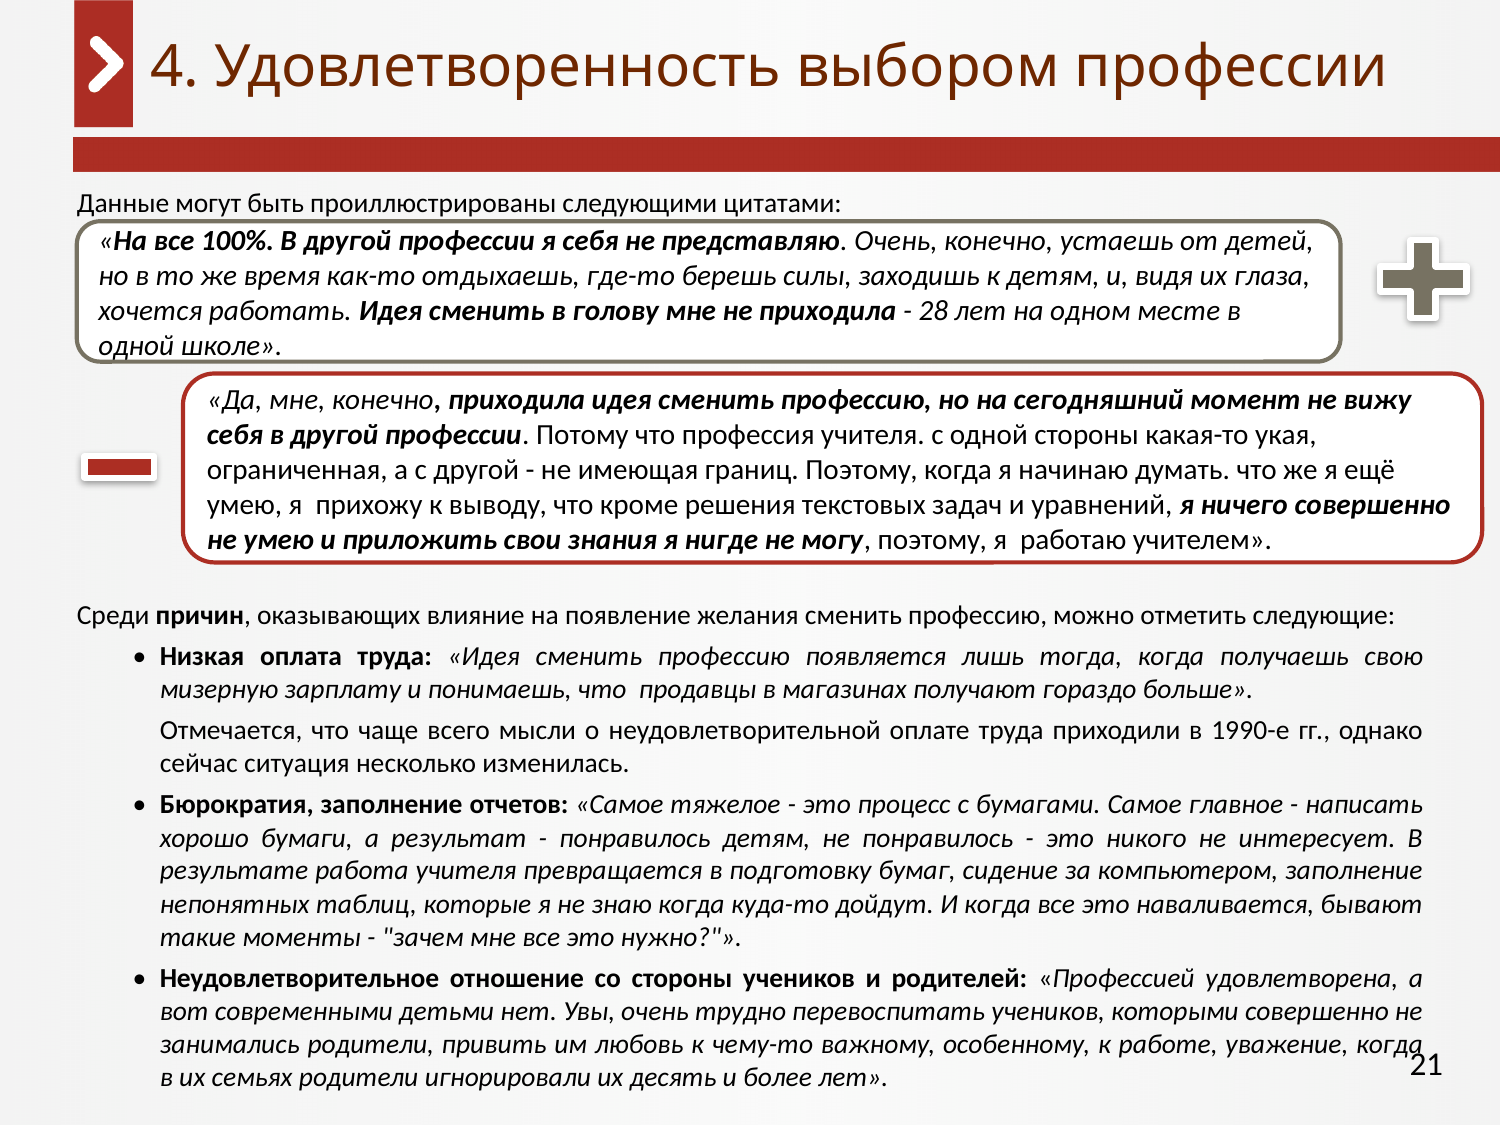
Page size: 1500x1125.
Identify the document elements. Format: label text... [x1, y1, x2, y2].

text_box «Да, мне, конечно, приходила идея сменить профессию, но на сегодняшний момент не вижу себя в другой профессии. Потому что профессия учителя. с одной стороны какая-то укая, ограниченная, а с другой - не имеющая границ. Поэтому, когда я начинаю думать. что же я ещё умею, я прихожу к выводу, что кроме решения текстовых задач и уравнений, я ничего совершенно не умею и приложить свои знания я нигде не могу, поэтому, я работаю учителем». [180, 371, 1485, 565]
title 4. Удовлетворенность выбором профессии [135, 0, 1424, 126]
text_box «На все 100%. В другой профессии я себя не представляю. Очень, конечно, устаешь от детей, но в то же время как-то отдыхаешь, где-то берешь силы, заходишь к детям, и, видя их глаза, хочется работать. Идея сменить в голову мне не приходила - 28 лет на одном месте в одной школе». [74, 219, 1343, 364]
text_box [81, 453, 157, 481]
list Данные могут быть проиллюстрированы следующими цитатами: Среди причин, оказывающих влияние на появление желания сменить профессию, можно отметить следующие: • Низкая оплата труда: «Идея сменить профессию появляется лишь тогда, когда получаешь свою мизерную зарплату и понимаешь, что продавцы в магазинах получают гораздо больше». Отмечается, что чаще всего мысли о неудовлетворительной оплате труда приходили в 1990-е гг., однако сейчас ситуация несколько изменилась. • Бюрократия, заполнение отчетов: «Самое тяжелое - это процесс с бумагами. Самое главное - написать хорошо бумаги, а результат - понравилось детям, не понравилось - это никого не интересует. В результате работа учителя превращается в подготовку бумаг, сидение за компьютером, заполнение непонятных таблиц, которые я не знаю когда куда-то дойдут. И когда все это наваливается, бывают такие моменты - "зачем мне все это нужно?"». • Неудовлетворительное отношение со стороны учеников и родителей: «Профессией удовлетворена, а вот современными детьми нет. Увы, очень трудно перевоспитать учеников, которыми совершенно не занимались родители, привить им любовь к чему-то важному, особенному, к работе, уважение, когда в их семьях родители игнорировали их десять и более лет». [76, 184, 1424, 1118]
picture [39, 0, 1500, 176]
text_box [1377, 237, 1470, 321]
